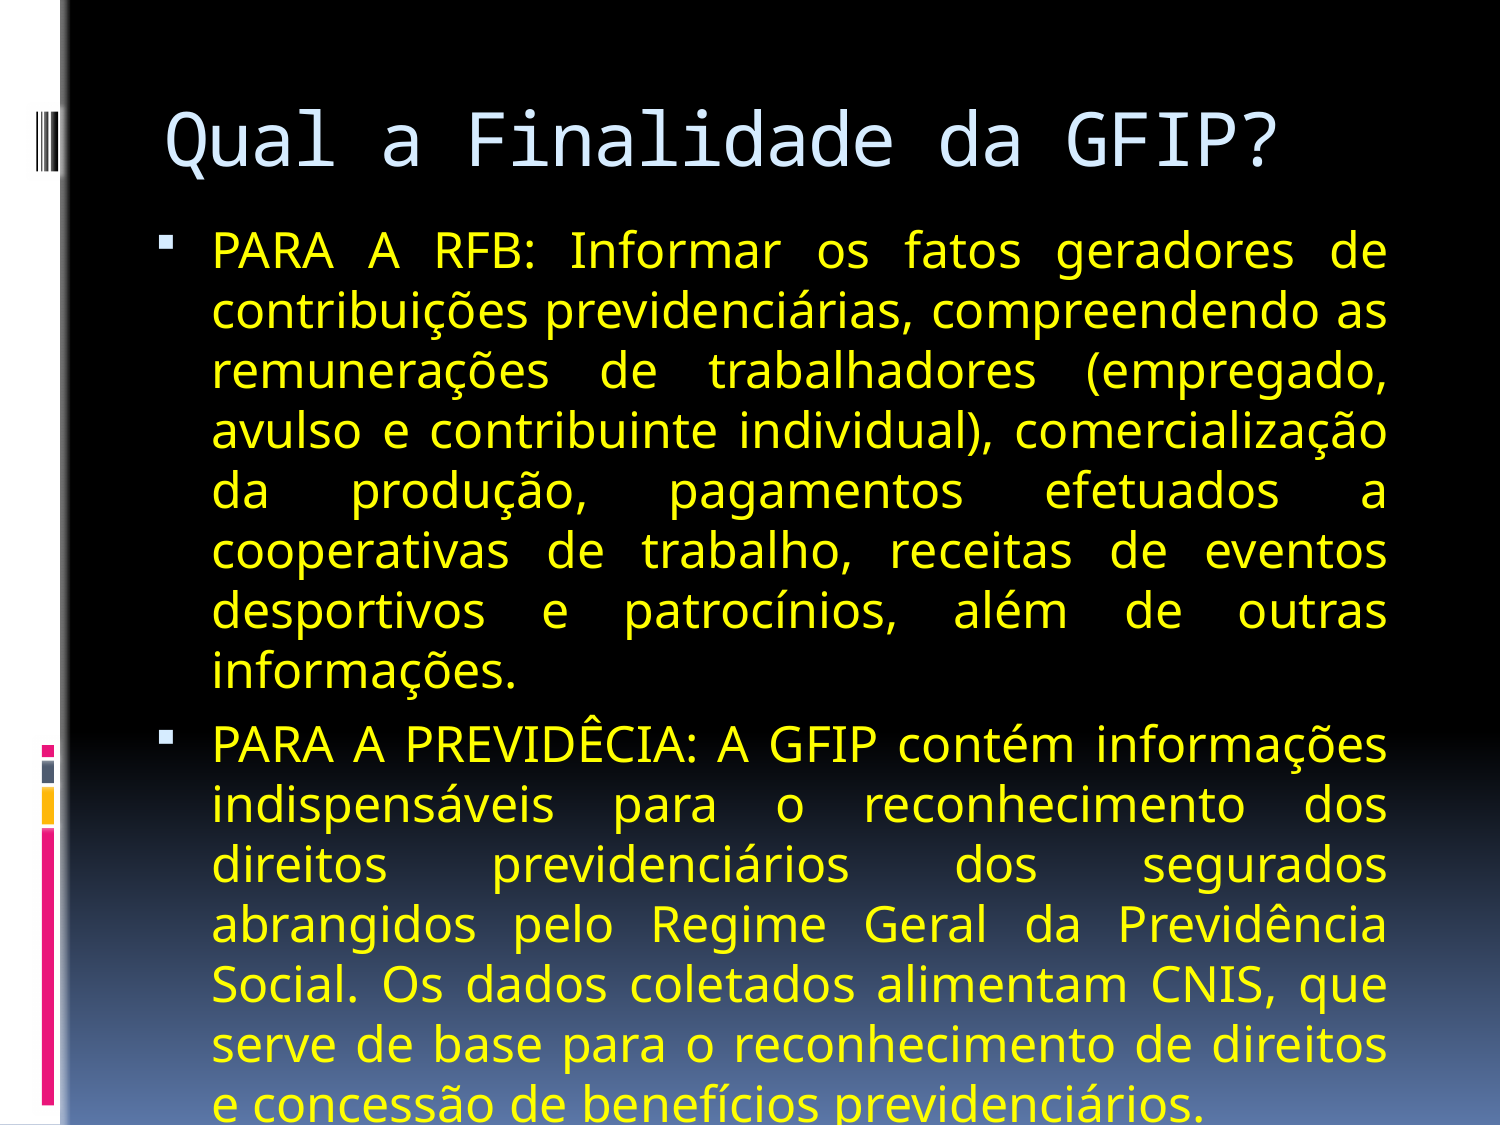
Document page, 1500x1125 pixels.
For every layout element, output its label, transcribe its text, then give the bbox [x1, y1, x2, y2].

list PARA A RFB: Informar os fatos geradores de contribuições previdenciárias, compreendendo as remunerações de trabalhadores (empregado, avulso e contribuinte individual), comercialização da produção, pagamentos efetuados a cooperativas de trabalho, receitas de eventos desportivos e patrocínios, além de outras informações. PARA A PREVIDÊCIA: A GFIP contém informações indispensáveis para o reconhecimento dos direitos previdenciários dos segurados abrangidos pelo Regime Geral da Previdência Social. Os dados coletados alimentam CNIS, que serve de base para o reconhecimento de direitos e concessão de benefícios previdenciários. [128, 210, 1404, 961]
title Qual a Finalidade da GFIP? [150, 83, 1425, 234]
